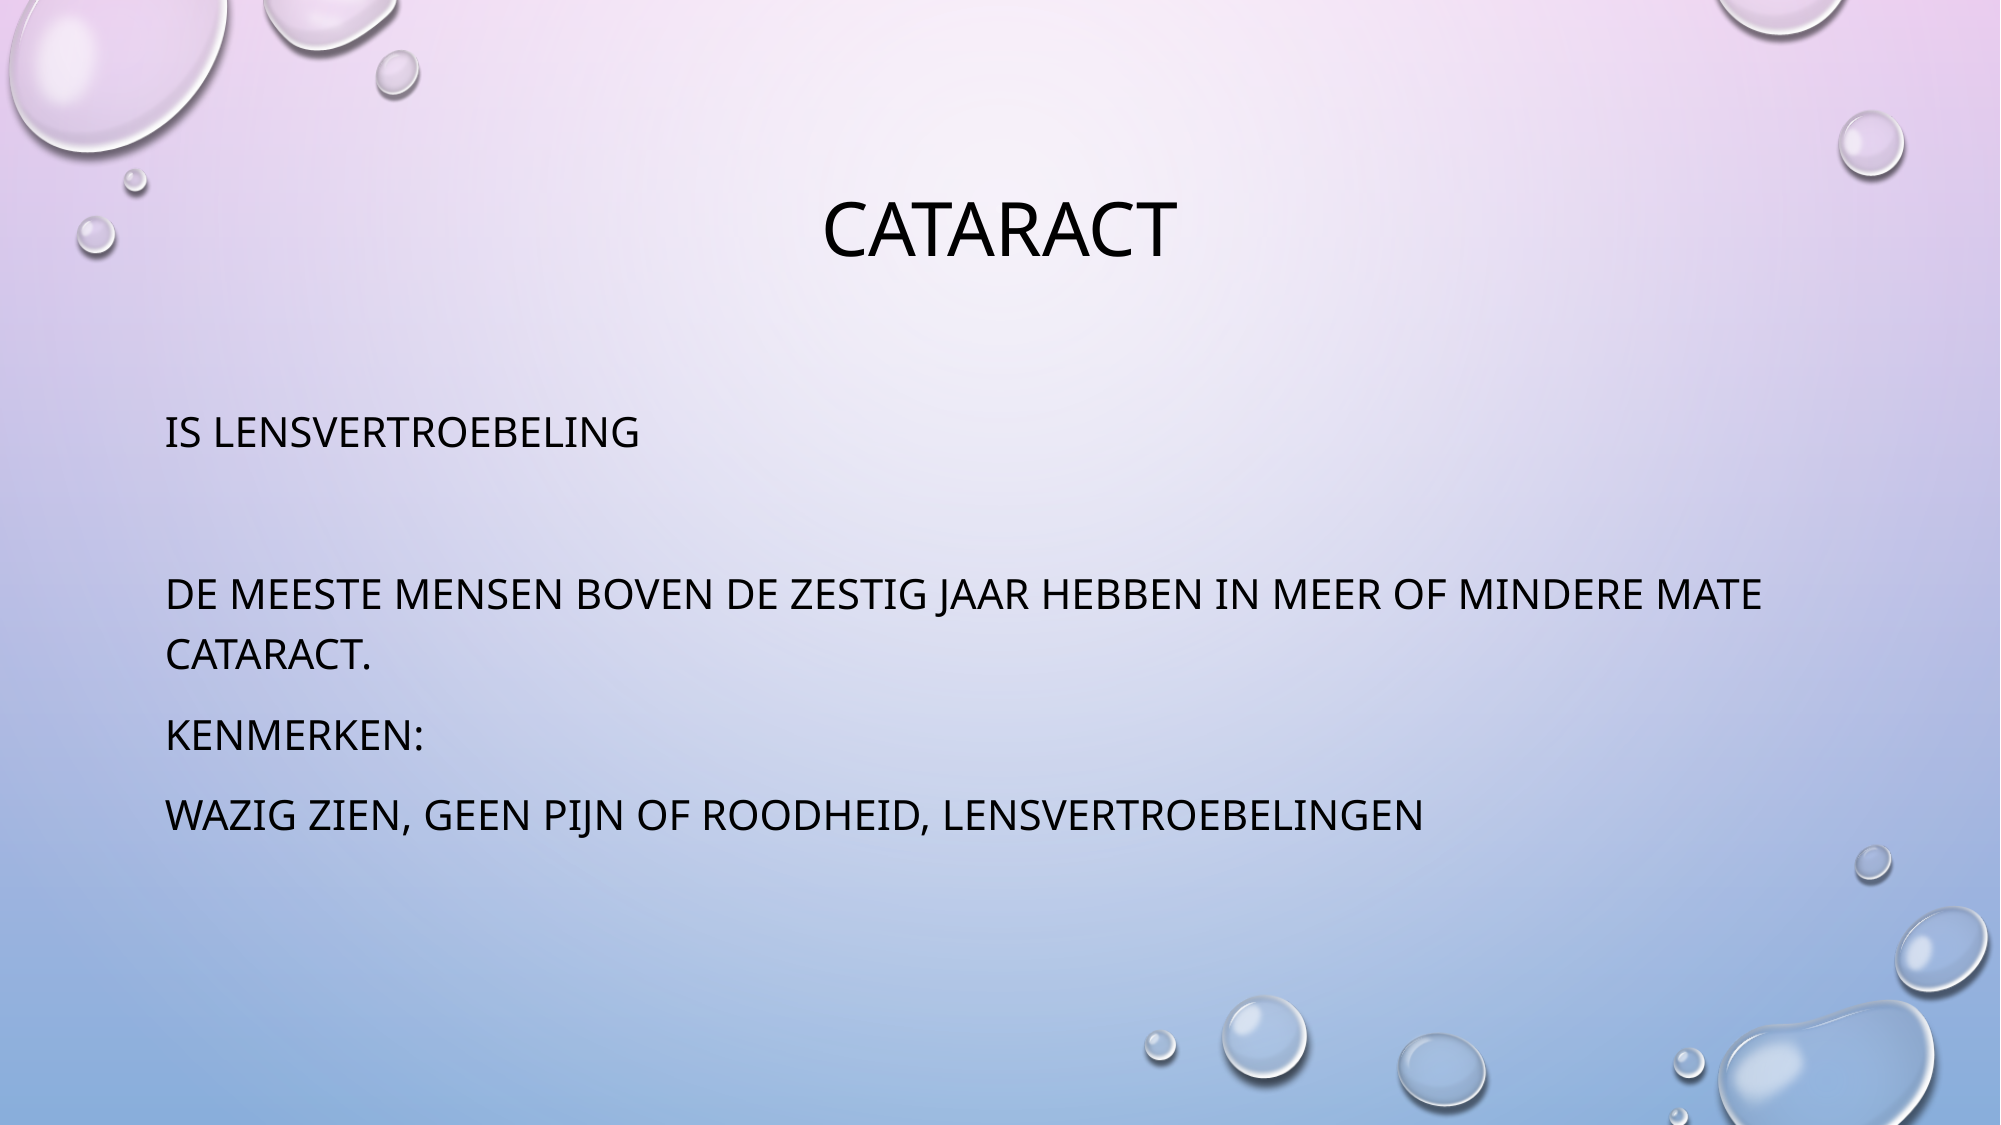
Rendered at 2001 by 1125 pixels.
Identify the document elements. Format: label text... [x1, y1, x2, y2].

picture [0, 0, 2000, 1125]
list Is lensvertroebeling De meeste mensen boven de zestig jaar hebben in meer of mindere mate cataract. Kenmerken: Wazig zien, Geen pijn of roodheid, lensvertroebelingen [149, 388, 1850, 950]
title cataract [149, 101, 1851, 364]
